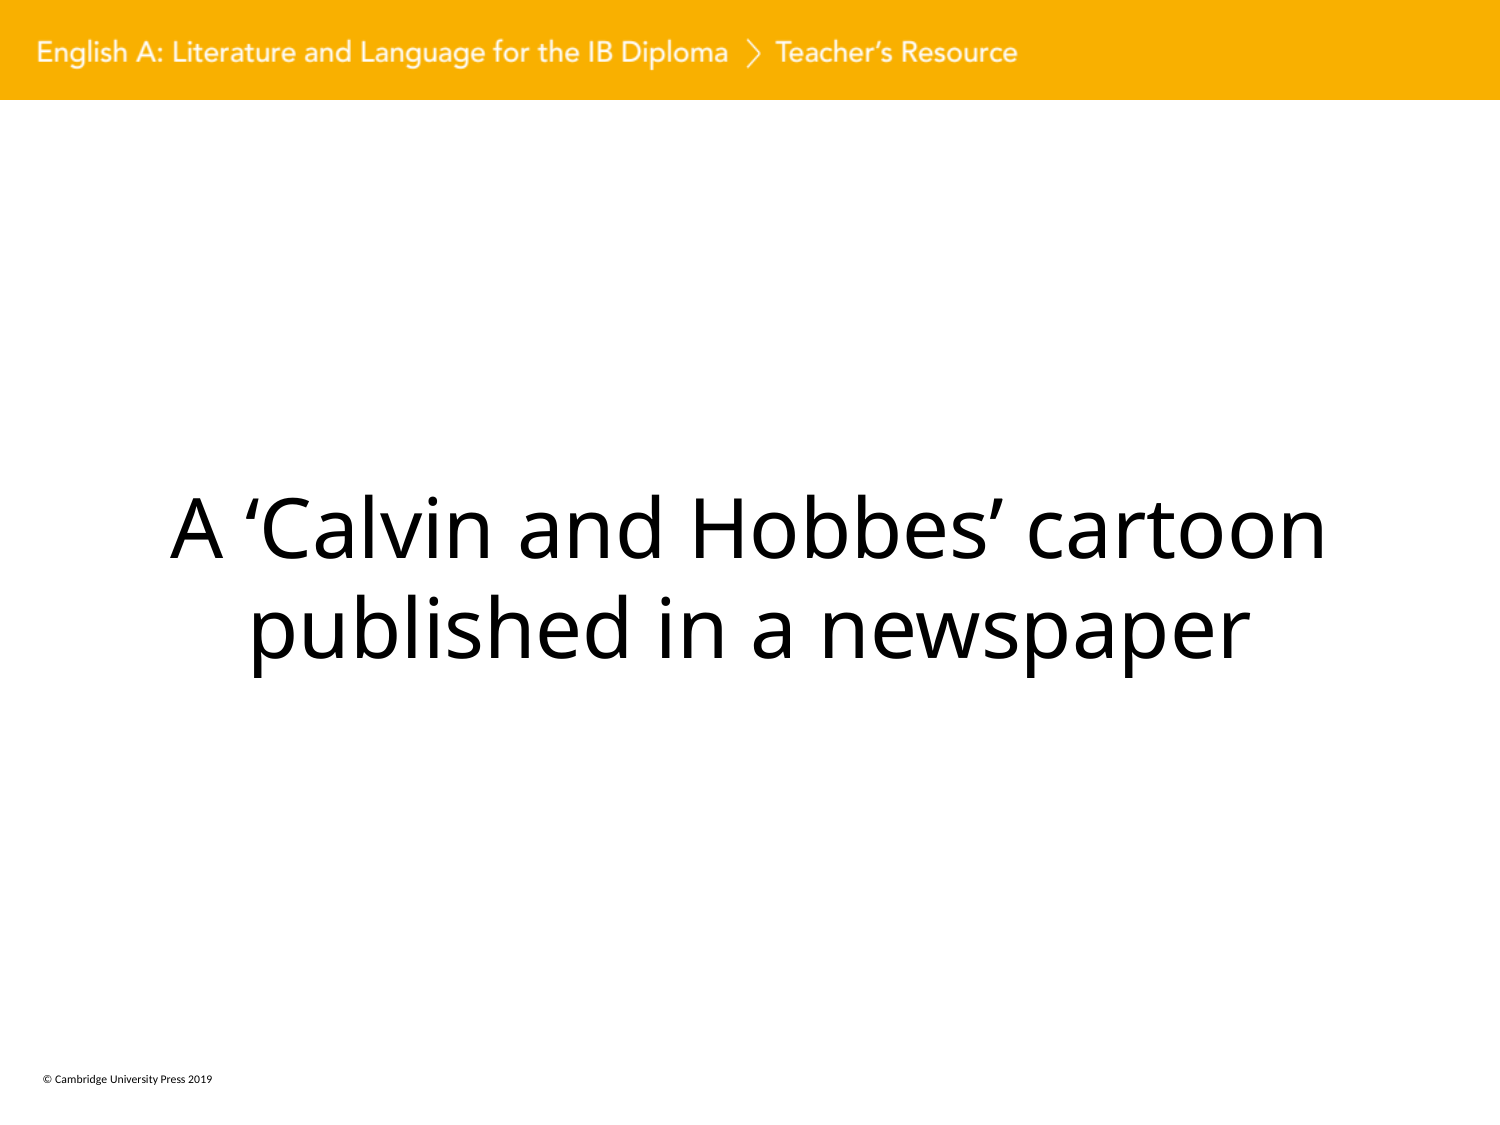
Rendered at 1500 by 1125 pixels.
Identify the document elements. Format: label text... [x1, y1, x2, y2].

picture [0, 0, 1500, 101]
subtitle © Cambridge University Press 2019 [27, 1063, 1388, 1093]
title A ‘Calvin and Hobbes’ cartoon published in a newspaper [112, 175, 1388, 975]
